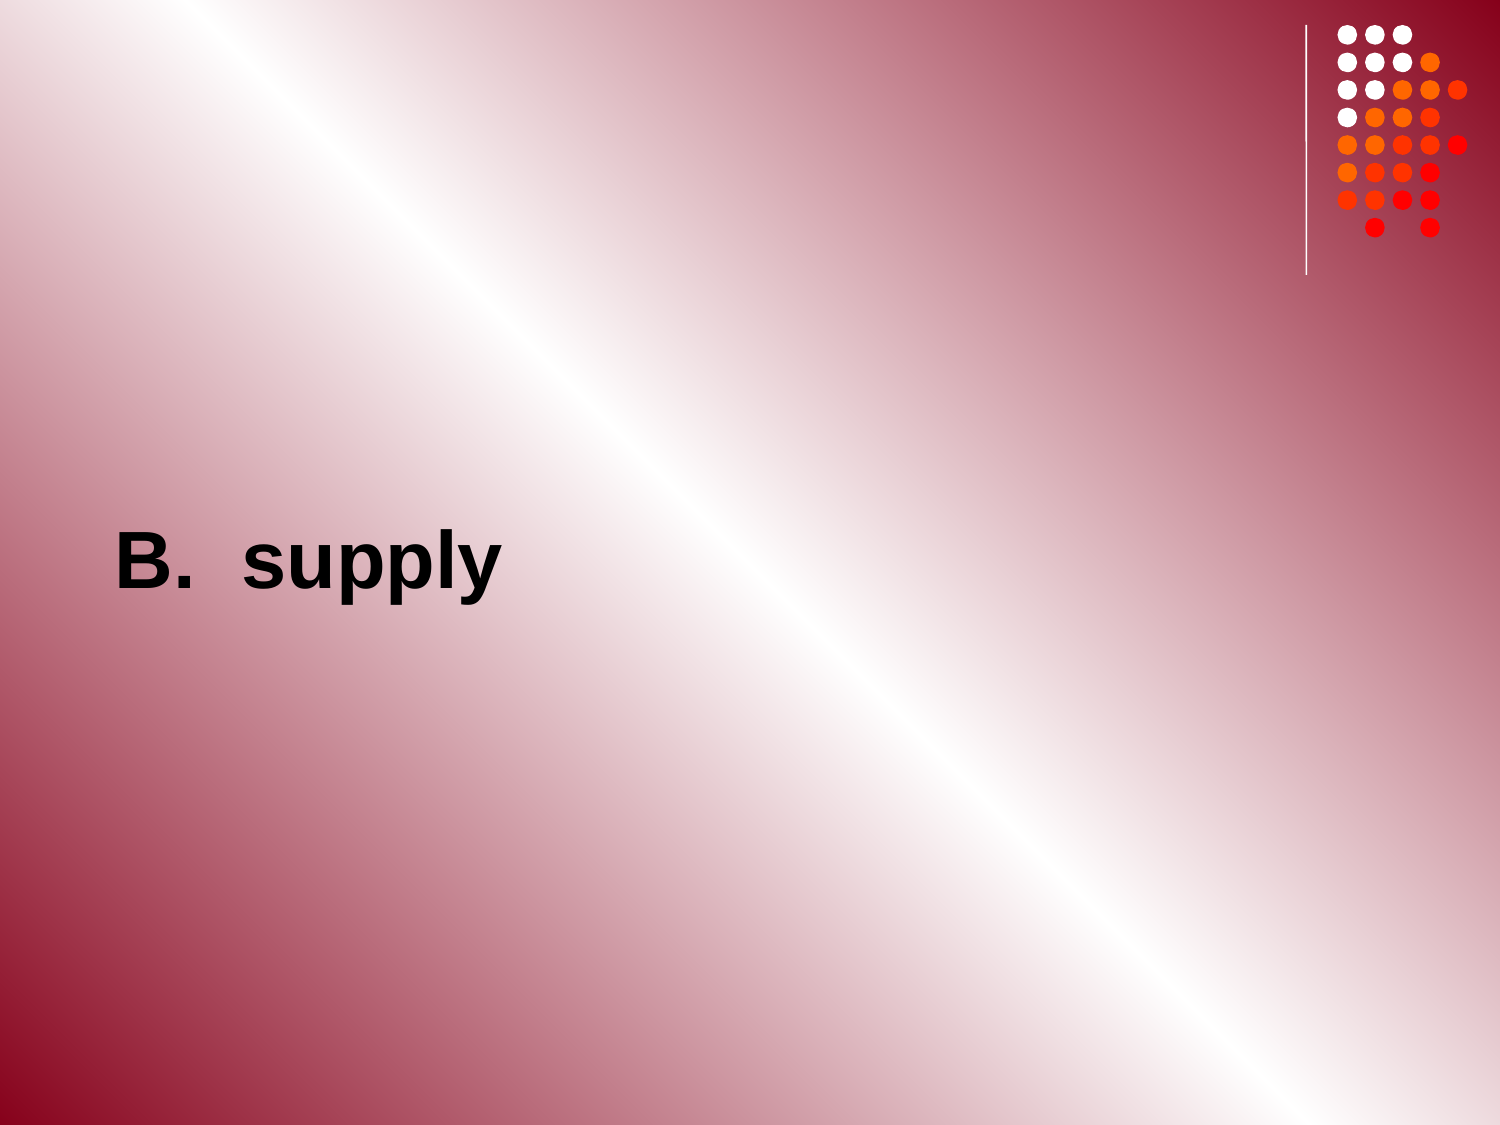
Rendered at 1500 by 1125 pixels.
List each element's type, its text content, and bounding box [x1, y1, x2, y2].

title B. supply [99, 399, 1338, 613]
